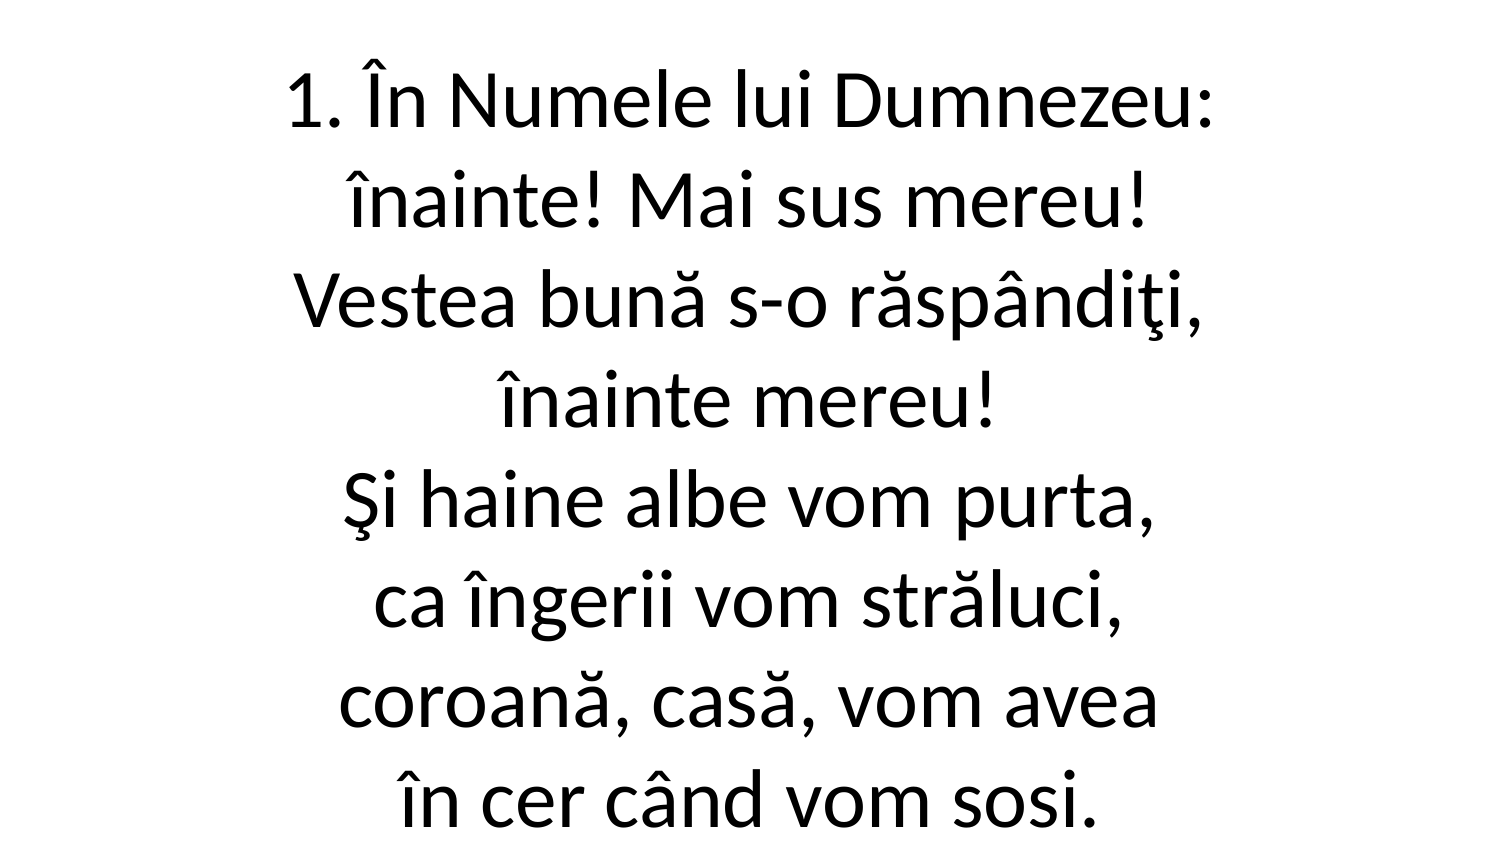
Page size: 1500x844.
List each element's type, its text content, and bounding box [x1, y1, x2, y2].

text_box 1. În Numele lui Dumnezeu: înainte! Mai sus mereu! Vestea bună s-o răspândiţi, înainte mereu! Şi haine albe vom purta, ca îngerii vom străluci, coroană, casă, vom avea în cer când vom sosi. [267, 0, 1233, 844]
